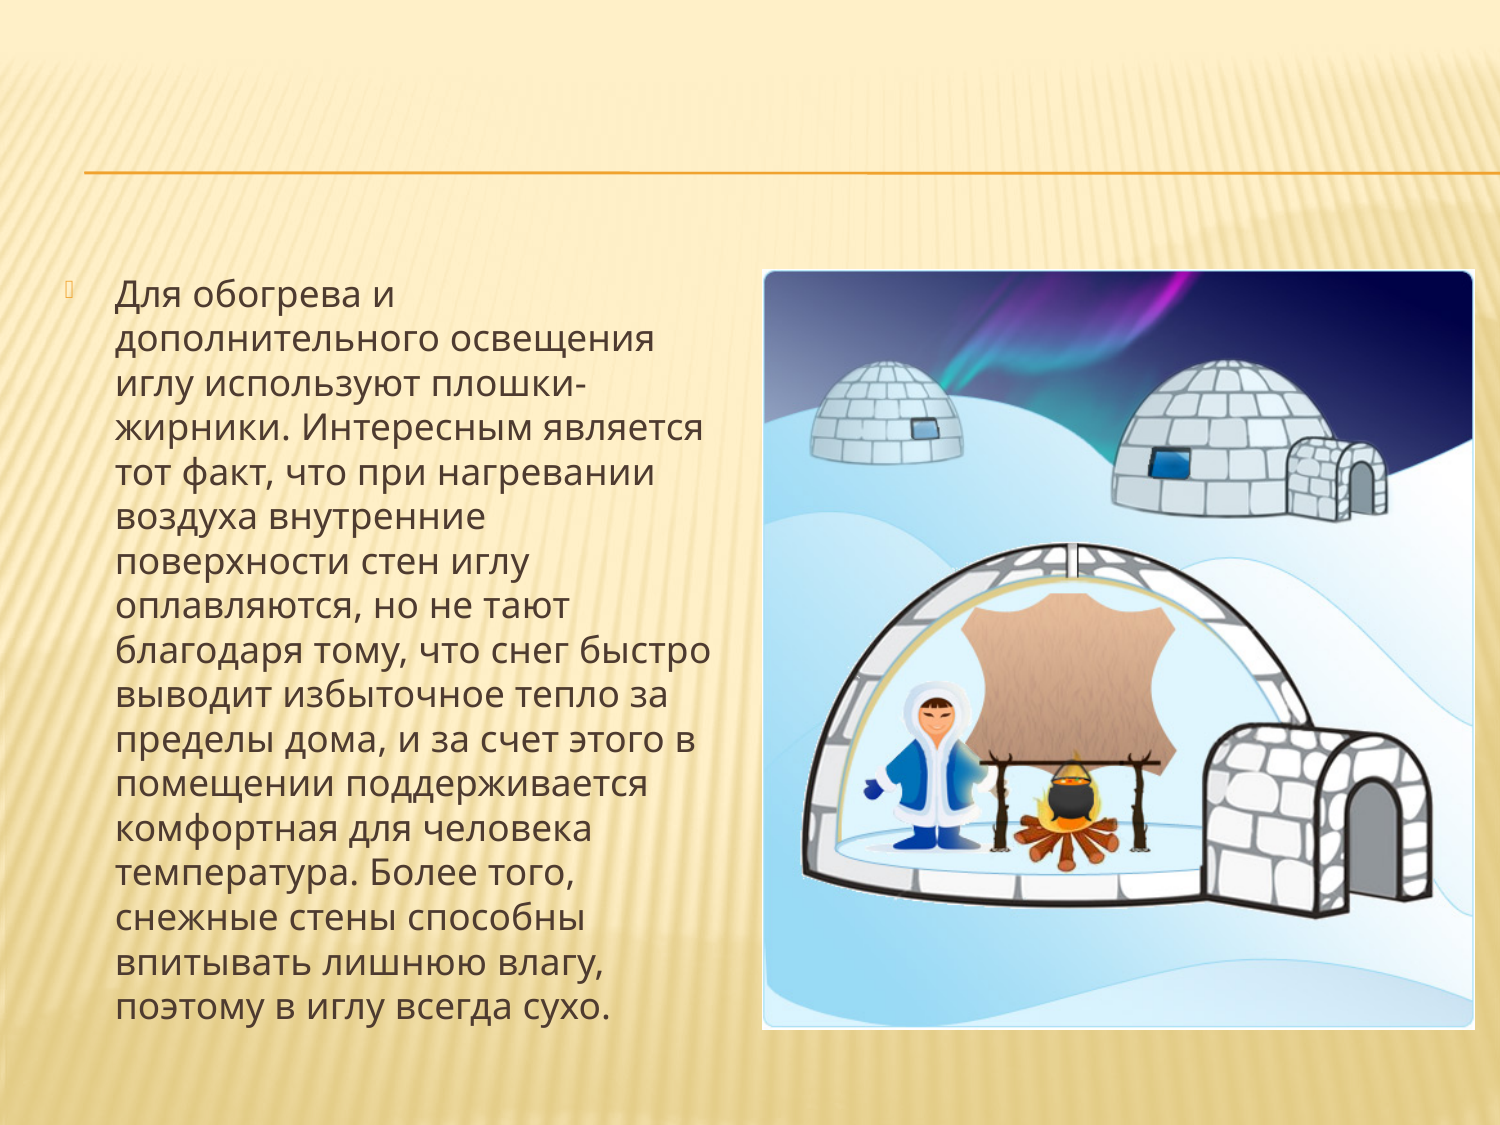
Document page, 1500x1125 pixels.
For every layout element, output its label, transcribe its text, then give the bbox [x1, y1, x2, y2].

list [762, 269, 1476, 1031]
list Для обогрева и дополнительного освещения иглу используют плошки-жирники. Интересным является тот факт, что при нагревании воздуха внутренние поверхности стен иглу оплавляются, но не тают благодаря тому, что снег быстро выводит избыточное тепло за пределы дома, и за счет этого в помещении поддерживается комфортная для человека температура. Более того, снежные стены способны впитывать лишнюю влагу, поэтому в иглу всегда сухо. [50, 262, 738, 1038]
